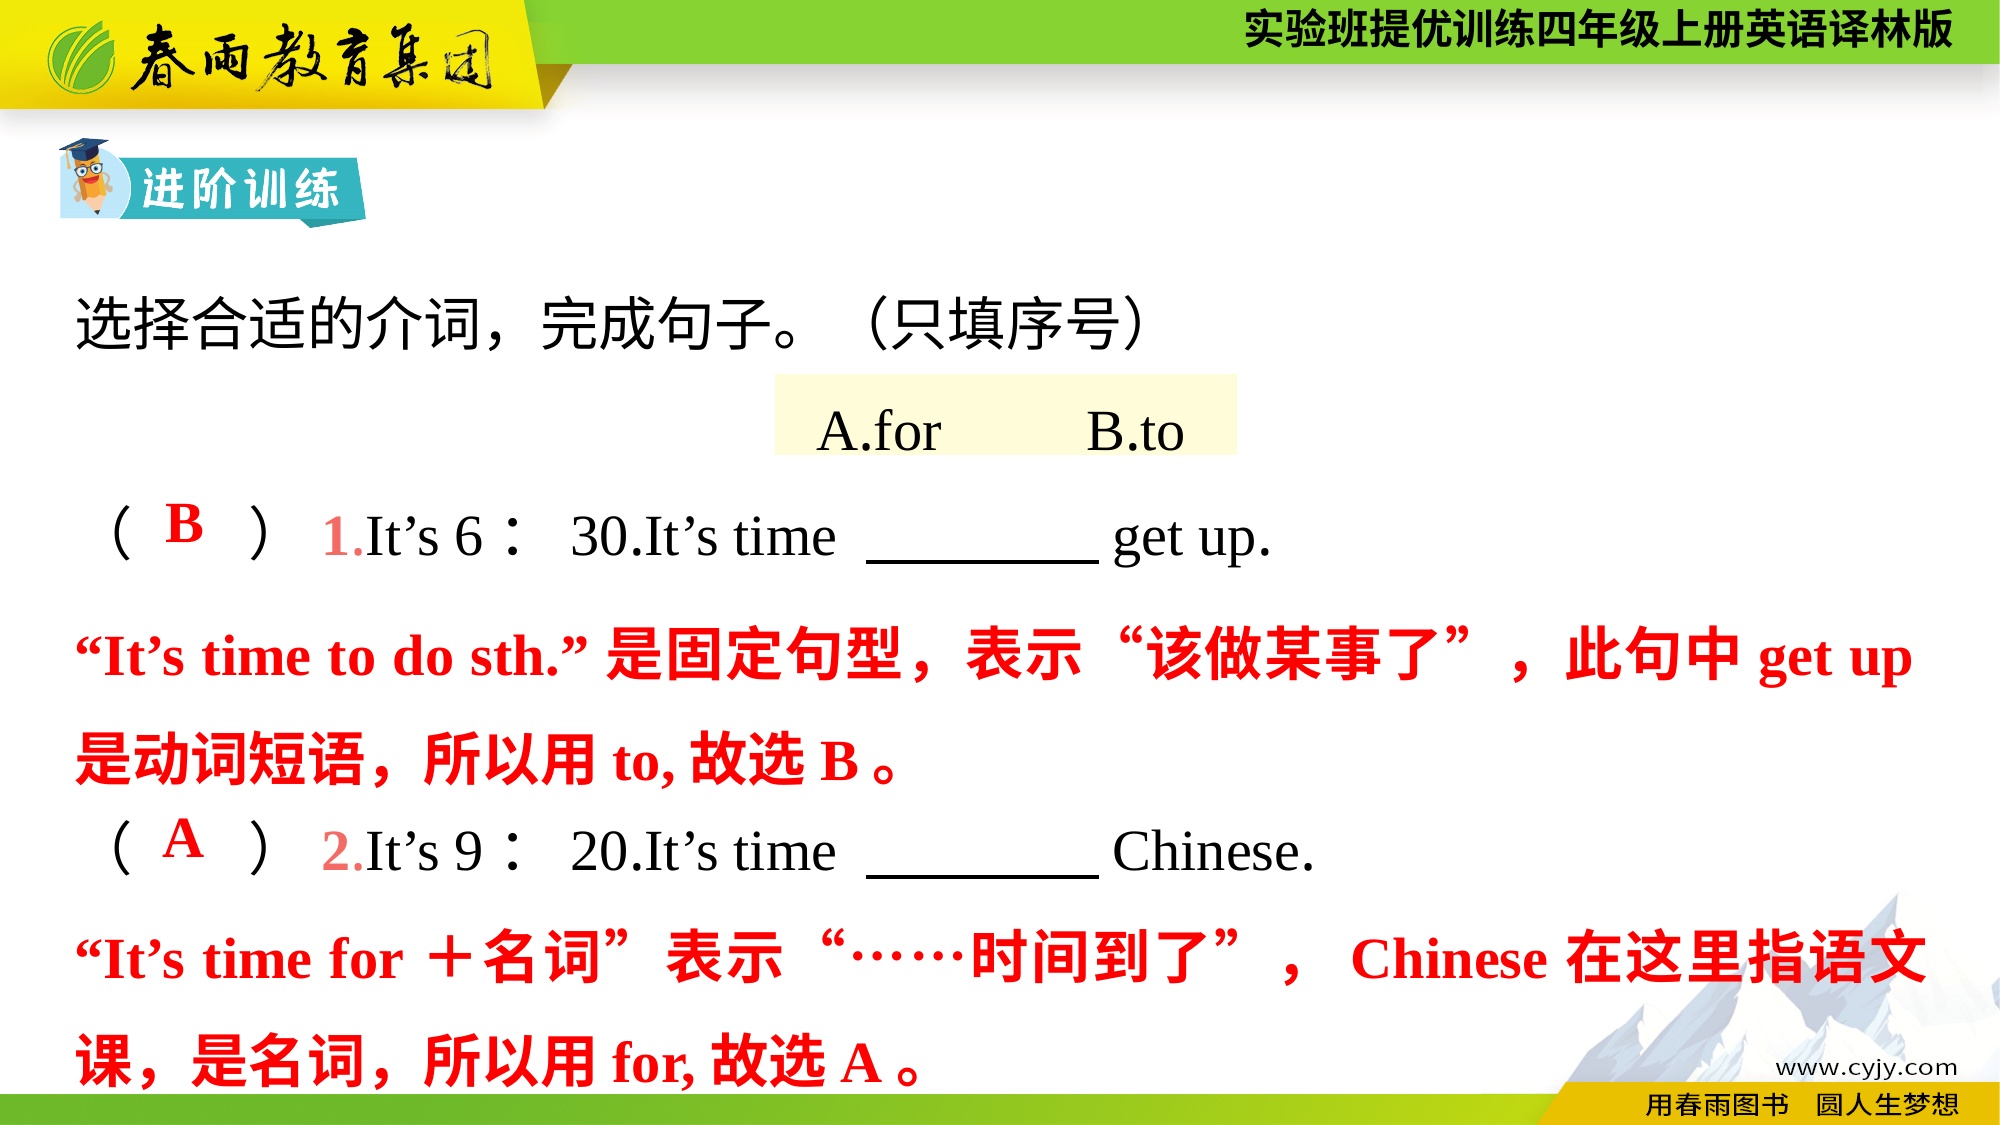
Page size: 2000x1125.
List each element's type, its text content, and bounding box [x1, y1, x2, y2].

text_box B [150, 476, 220, 562]
text_box “It’s time to do sth.”是固定句型，表示“该做某事了”，此句中get up是动词短语，所以用to,故选B。 [59, 574, 1944, 800]
text_box “It’s time for＋名词”表示“……时间到了”，Chinese在这里指语文课，是名词，所以用for,故选A。 [59, 877, 1944, 1103]
picture [0, 0, 2000, 1125]
list 选择合适的介词，完成句子。（只填序号） A.for B.to （ ）1.It’s 6：30.It’s time get up. （ ）2.It’s 9：20.It’s time Chinese. [59, 800, 1944, 877]
list 选择合适的介词，完成句子。（只填序号） A.for B.to （ ）1.It’s 6：30.It’s time get up. （ ）2.It’s 9：20.It’s time Chinese. [59, 244, 1944, 574]
text_box A [147, 791, 220, 876]
